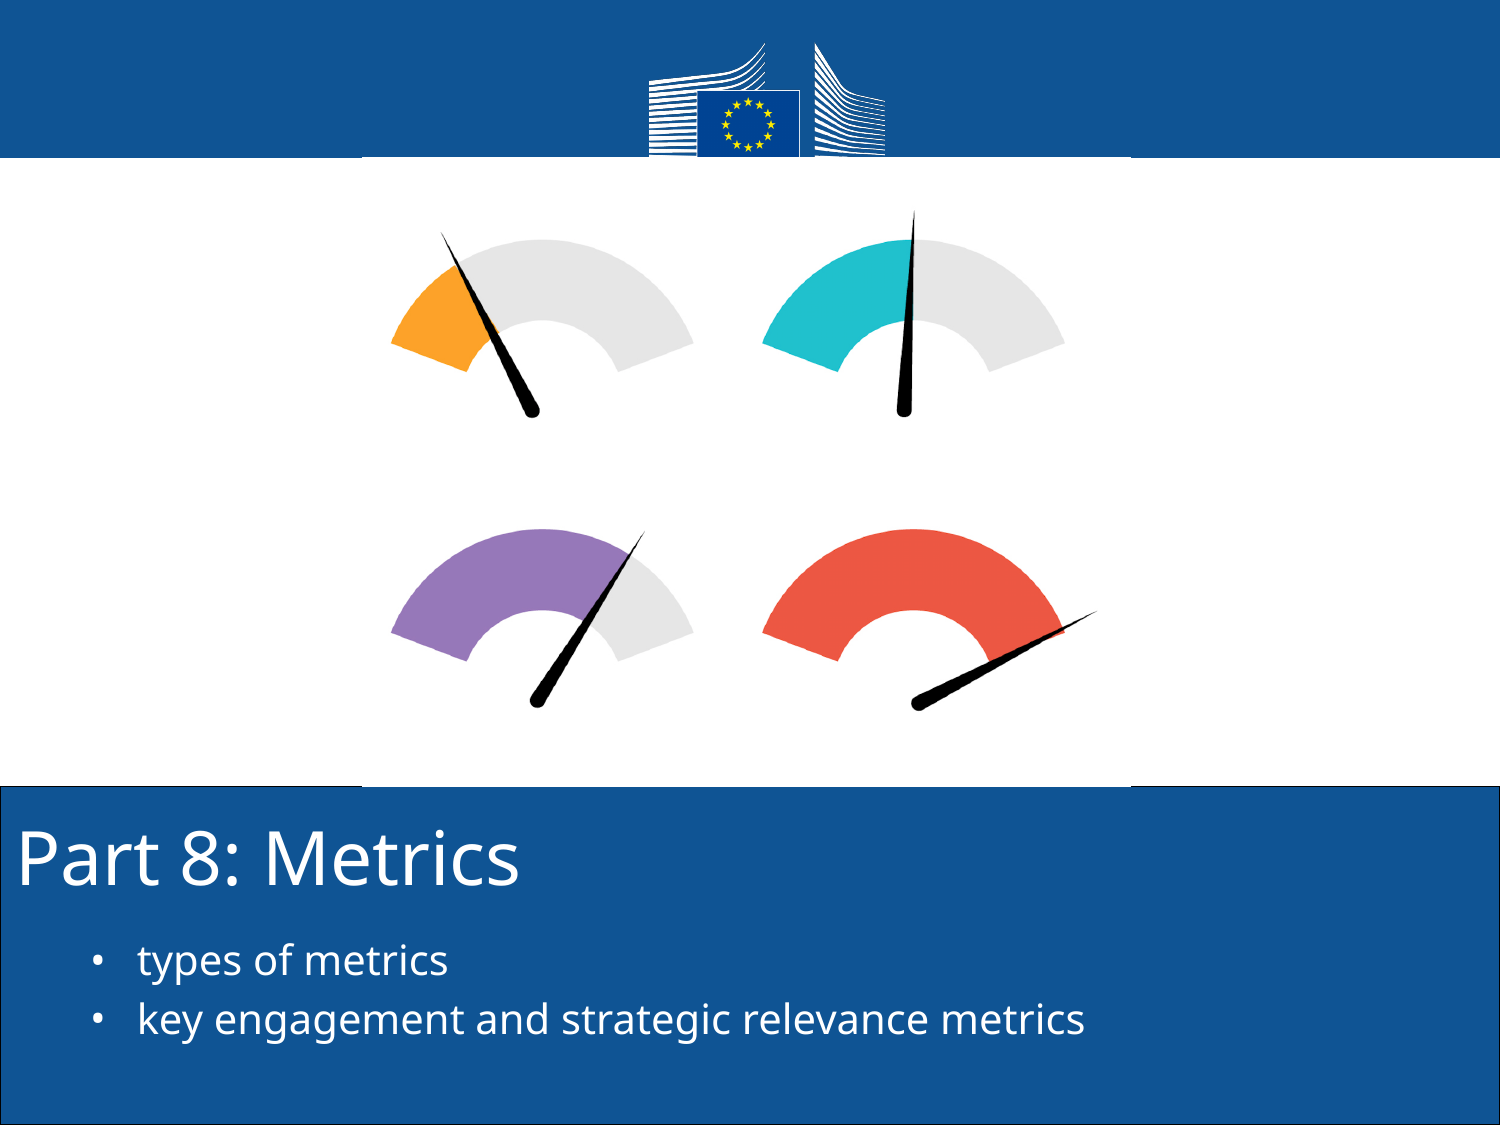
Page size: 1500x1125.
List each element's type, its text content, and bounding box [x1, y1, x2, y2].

text_box Part 8: Metrics types of metrics key engagement and strategic relevance metrics [0, 786, 1500, 1125]
picture [362, 42, 1131, 787]
